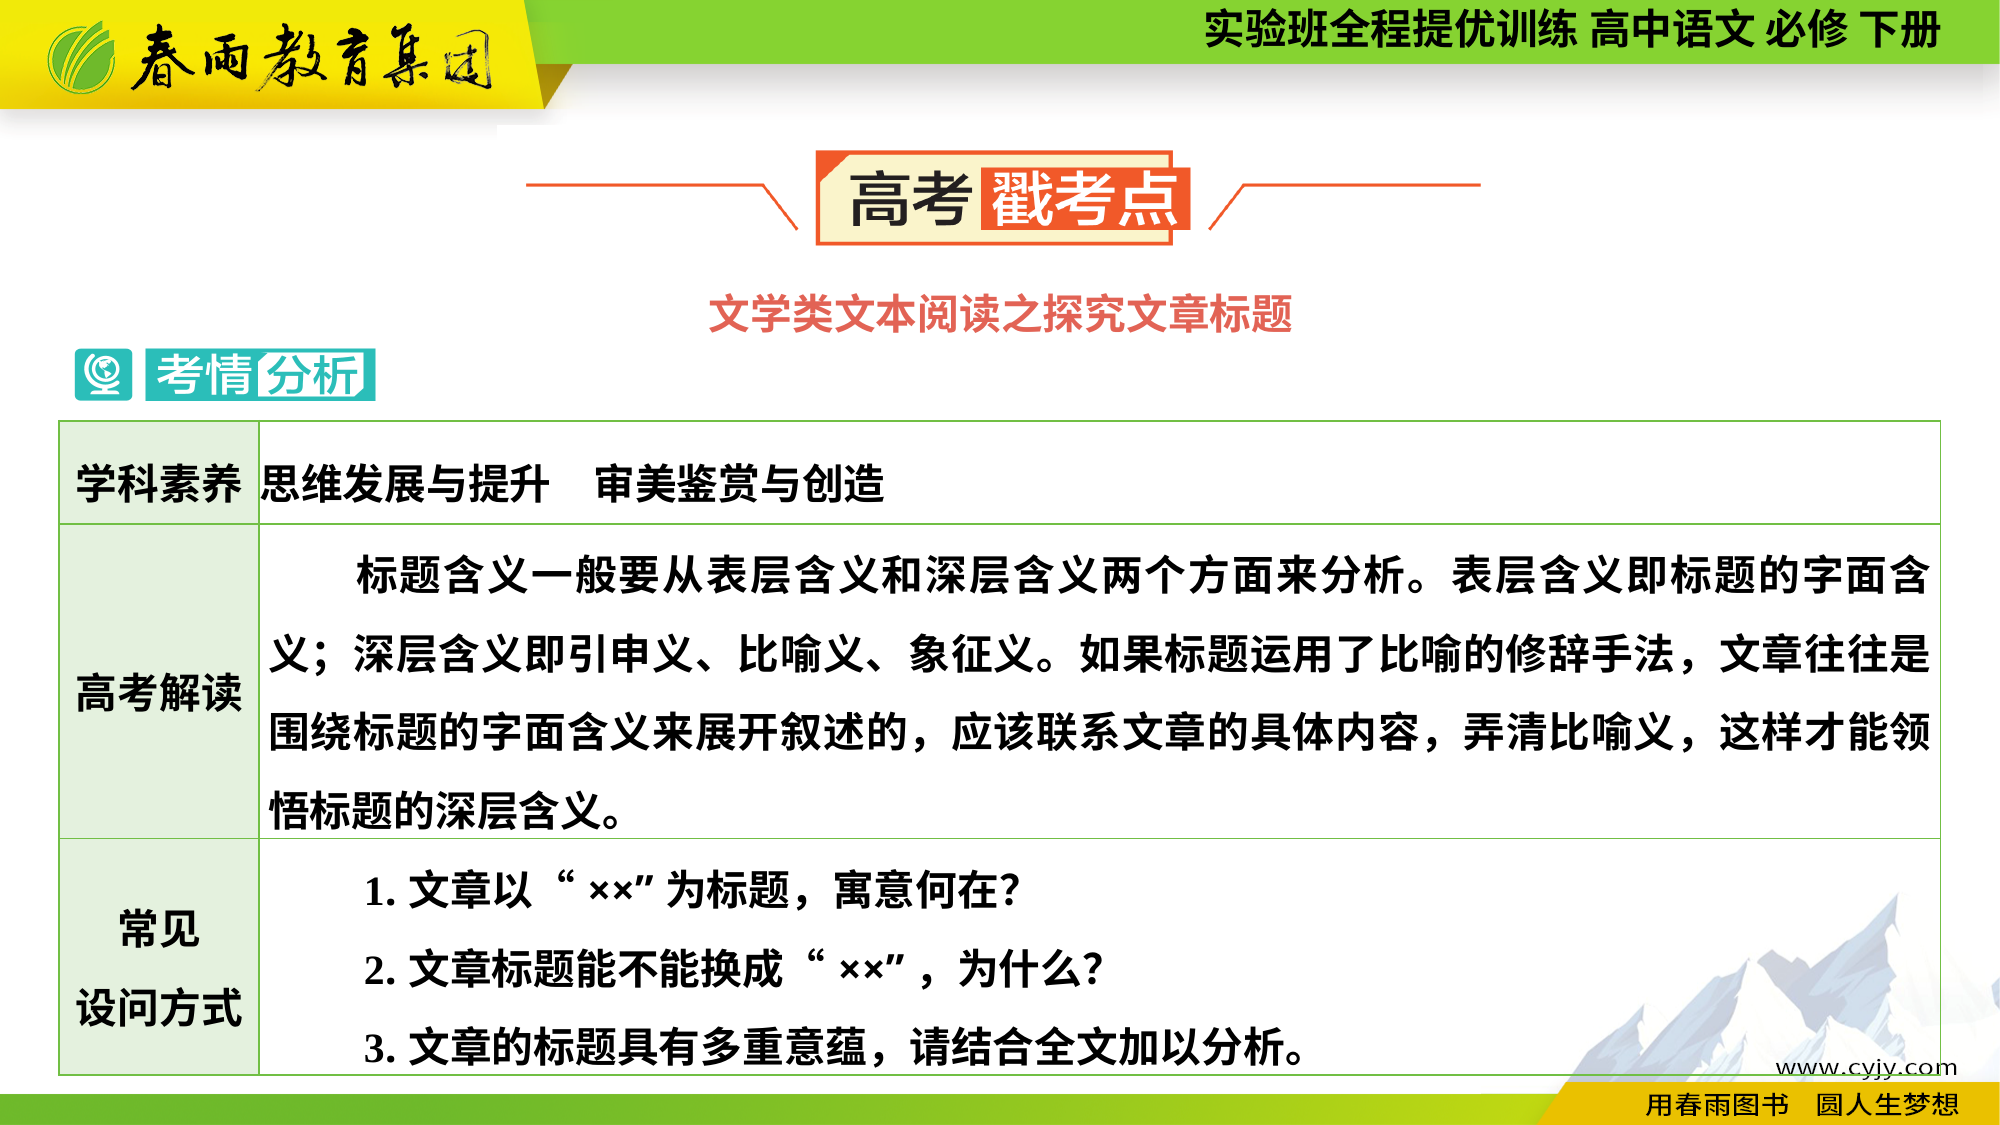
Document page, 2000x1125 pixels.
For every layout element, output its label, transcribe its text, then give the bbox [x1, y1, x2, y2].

table_header 思维发展与提升 审美鉴赏与创造 [260, 422, 1940, 523]
table_header 学科素养 [60, 422, 258, 523]
list 文学类文本阅读之探究文章标题 [59, 255, 1944, 337]
table_cell 标题含义一般要从表层含义和深层含义两个方面来分析。表层含义即标题的字面含义；深层含义即引申义、比喻义、象征义。如果标题运用了比喻的修辞手法，文章往往是围绕标题的字面含义来展开叙述的，应该联系文章的具体内容，弄清比喻义，这样才能领悟标题的深层含义。 [260, 525, 1940, 838]
picture [0, 0, 2000, 1125]
table_cell 1.文章以“××”为标题，寓意何在？ 2.文章标题能不能换成“××”，为什么？ 3.文章的标题具有多重意蕴，请结合全文加以分析。 [260, 839, 1940, 1074]
table_cell 常见 设问方式 [60, 839, 258, 1074]
table_cell 高考解读 [60, 525, 258, 838]
